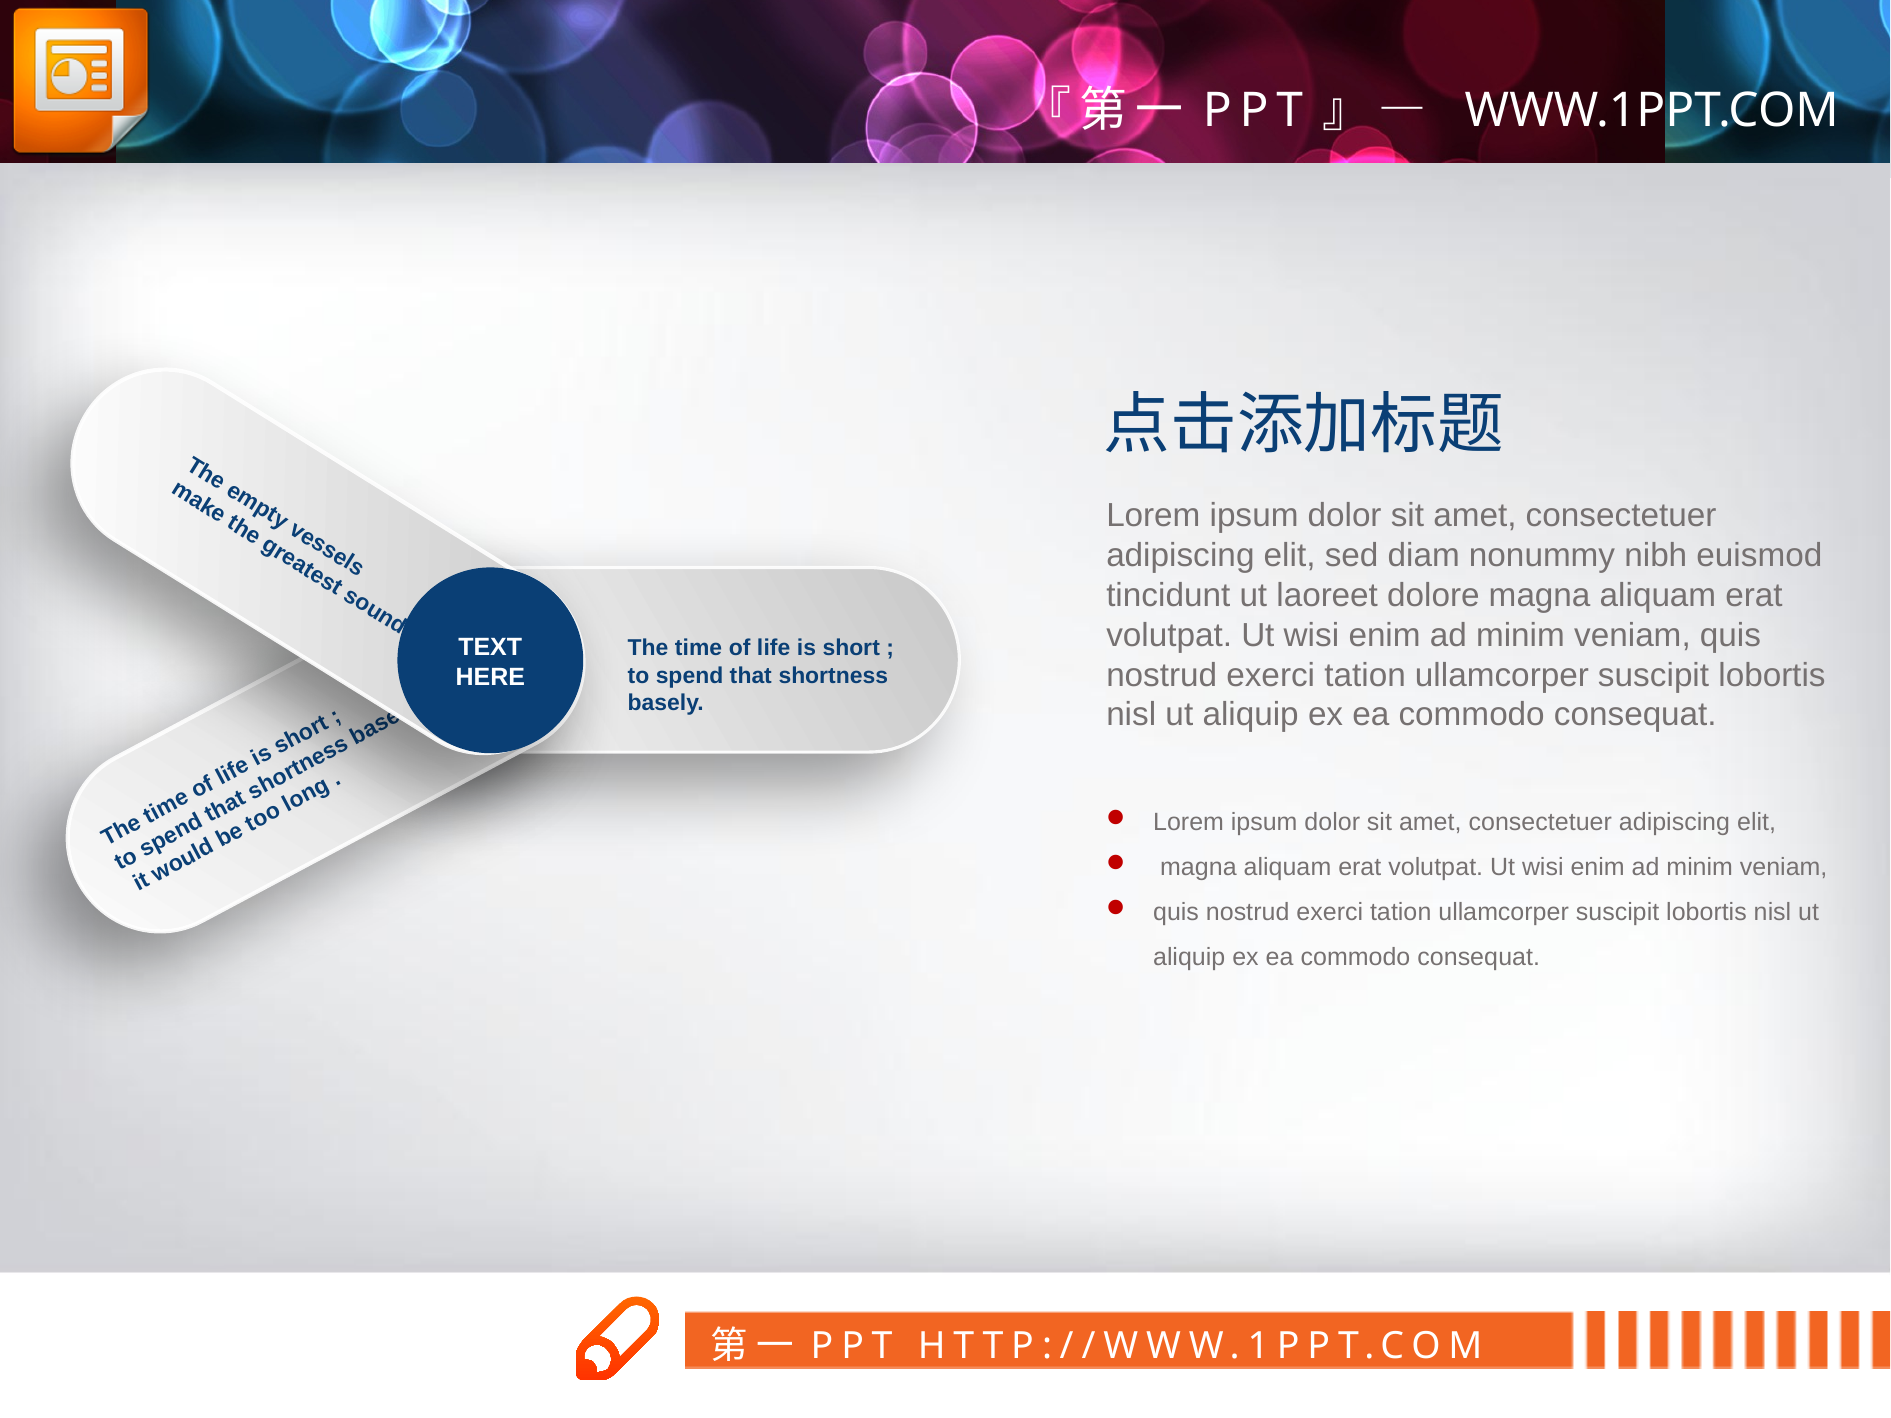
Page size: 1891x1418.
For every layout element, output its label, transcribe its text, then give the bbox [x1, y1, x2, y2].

text_box The time of life is short ; to spend that shortness basely. [612, 625, 938, 723]
text_box 点击添加标题 [1088, 373, 1519, 468]
text_box TEXT HERE [397, 567, 584, 754]
text_box [535, 567, 960, 753]
text_box Lorem ipsum dolor sit amet, consectetuer adipiscing elit, sed diam nonummy nibh euismod tincidunt ut laoreet dolore magna aliquam erat volutpat. Ut wisi enim ad minim veniam, quis nostrud exerci tation ullamcorper suscipit lobortis nisl ut aliquip ex ea commodo consequat. [1091, 485, 1857, 740]
text_box The time of life is short ; to spend that shortness basely, it would be too long . [67, 709, 394, 932]
picture [0, 0, 1891, 1275]
picture [685, 1311, 1891, 1369]
text_box Lorem ipsum dolor sit amet, consectetuer adipiscing elit, magna aliquam erat volutpat. Ut wisi enim ad minim veniam, quis nostrud exerci tation ullamcorper suscipit lobortis nisl ut aliquip ex ea commodo consequat. [1091, 783, 1857, 978]
text_box The empty vessels make the greatest sound . [72, 369, 512, 753]
